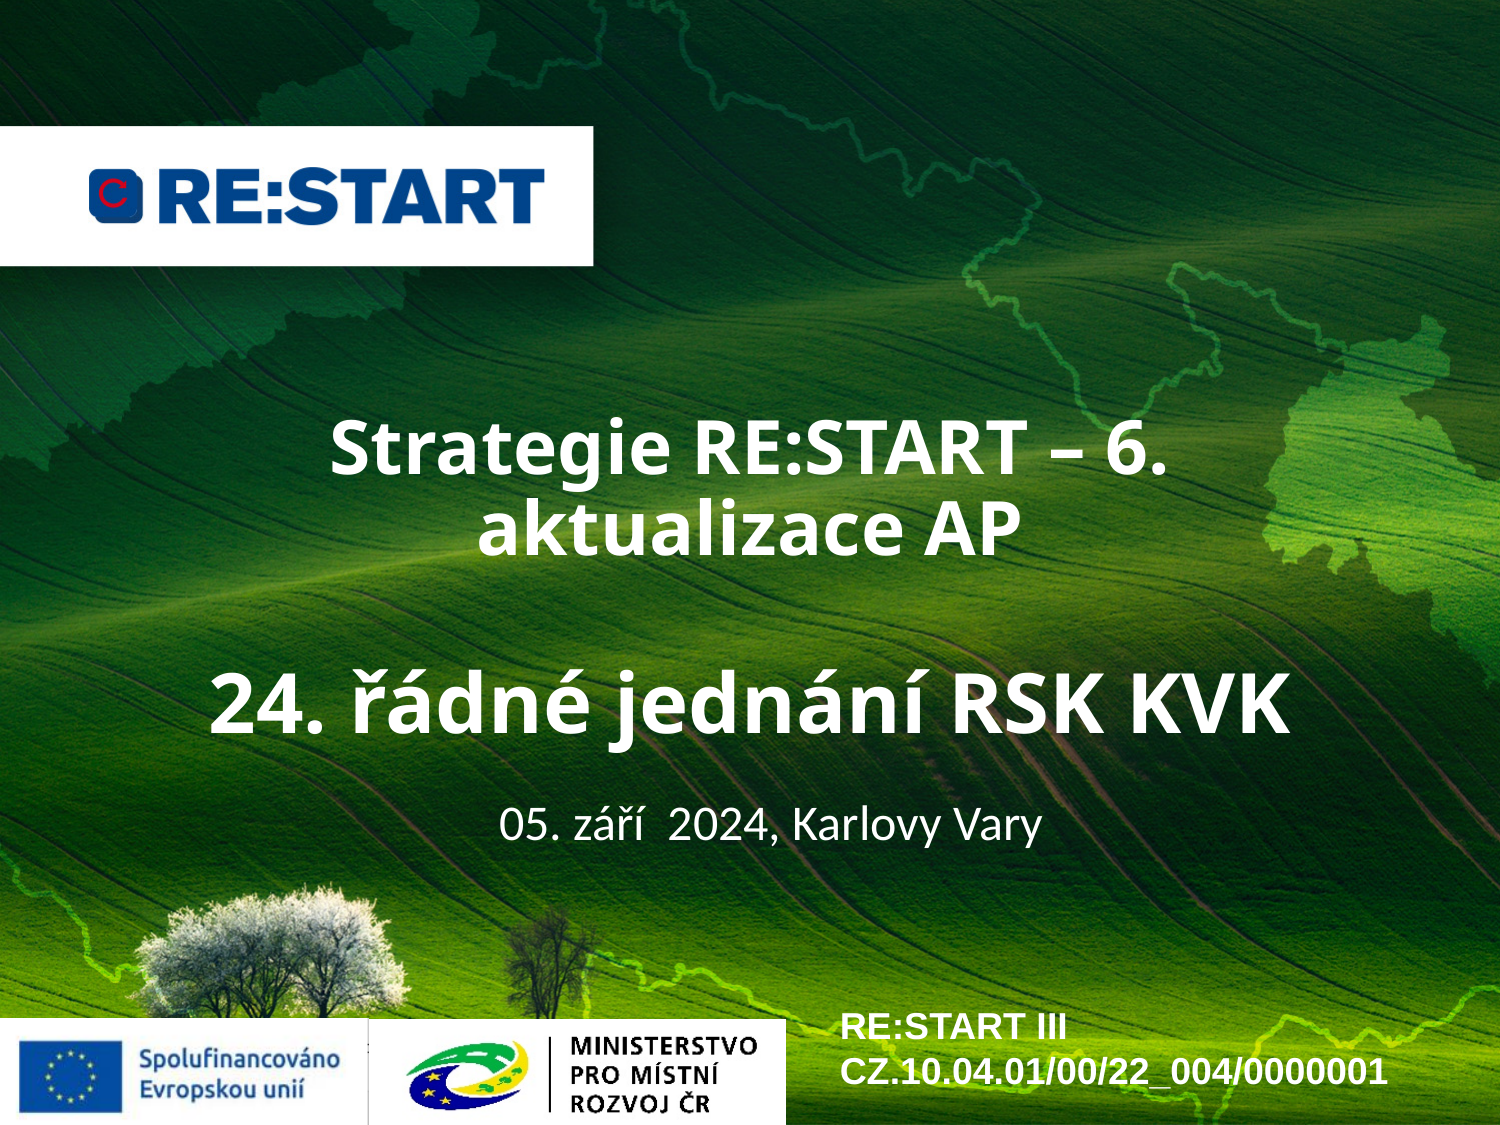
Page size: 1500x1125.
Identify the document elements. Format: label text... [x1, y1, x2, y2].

subtitle 05. září 2024, Karlovy Vary [431, 790, 1112, 865]
title Strategie RE:START – 6. aktualizace AP 24. řádné jednání RSK KVK [112, 299, 1388, 939]
text_box RE:START III CZ.10.04.01/00/22_004/0000001 [824, 994, 1500, 1099]
picture [0, 0, 1500, 1125]
